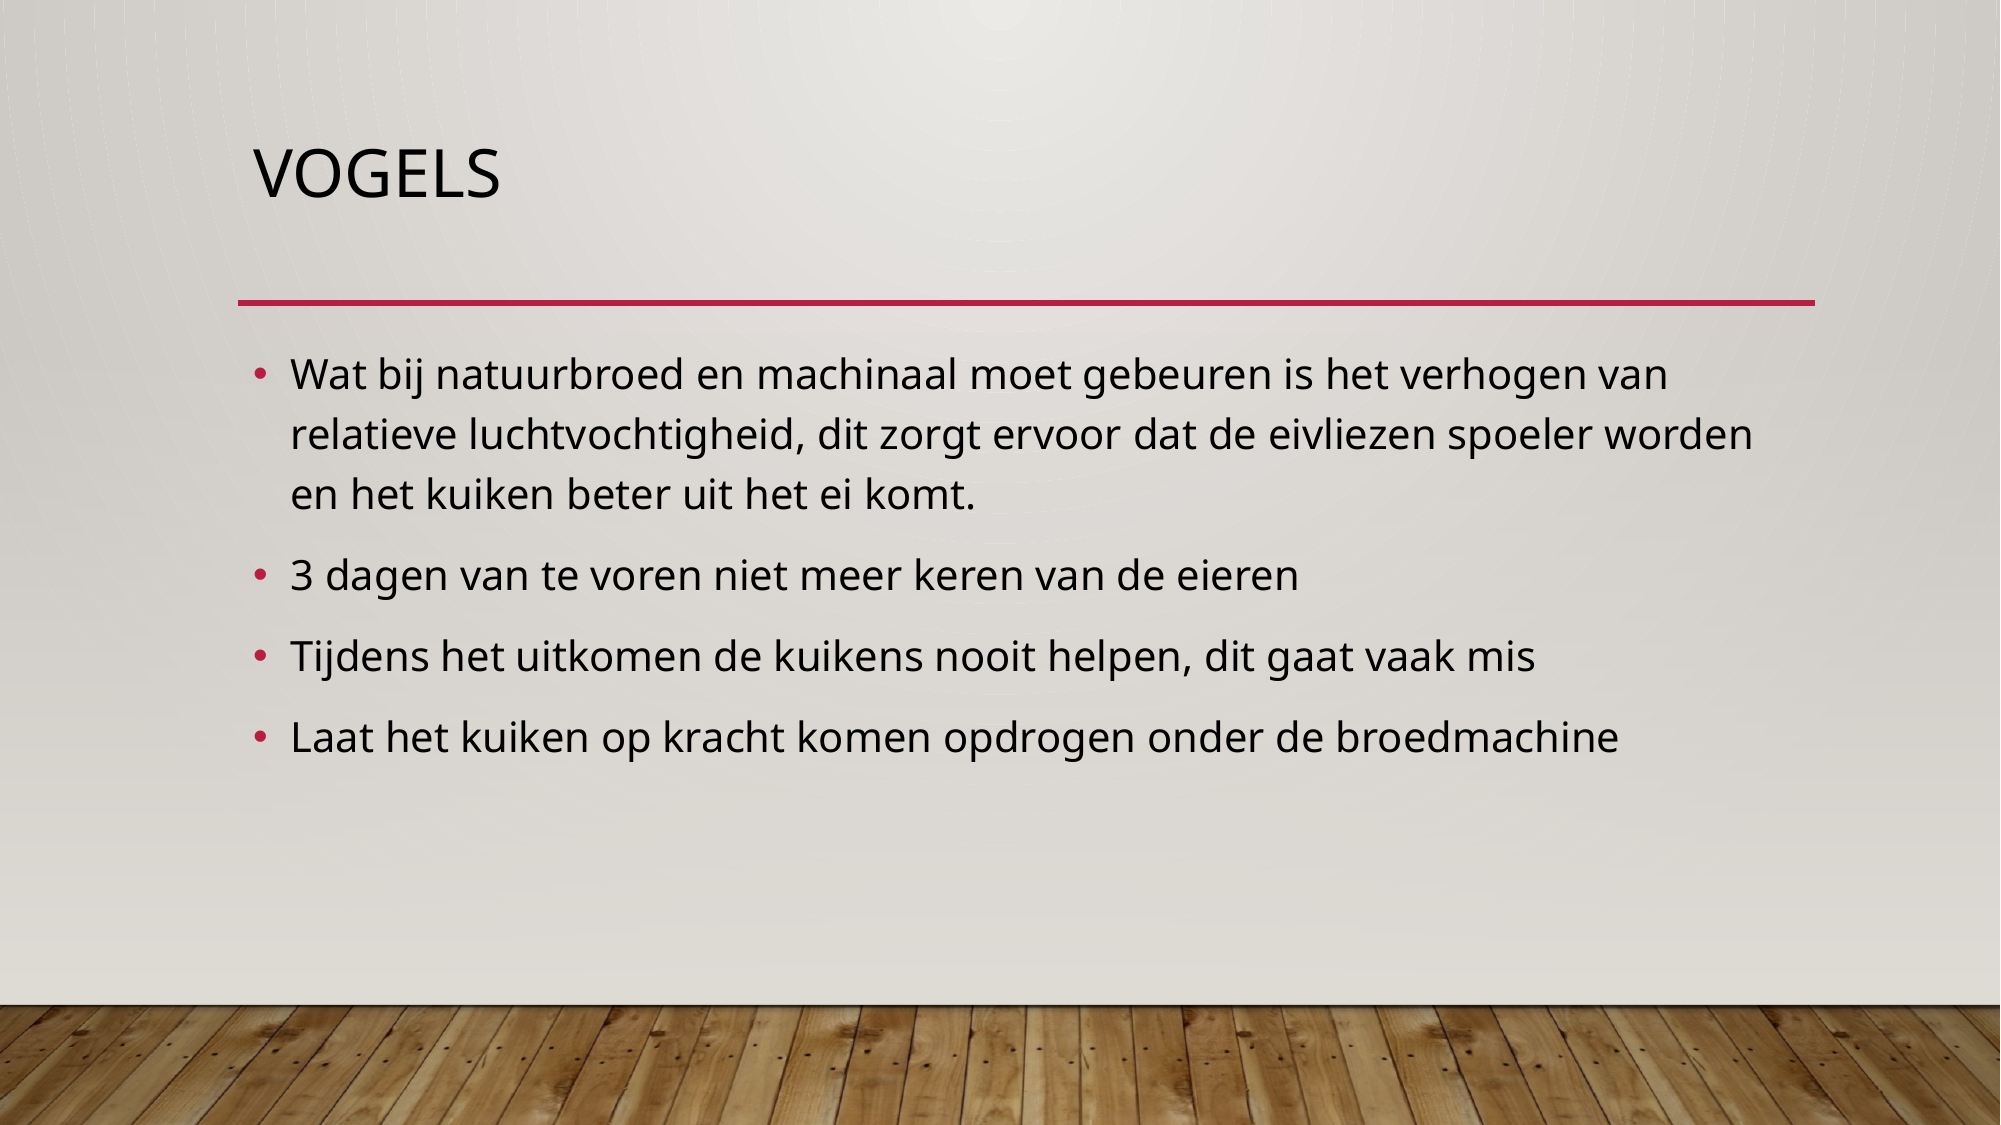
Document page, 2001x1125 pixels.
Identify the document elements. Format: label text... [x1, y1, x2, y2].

title Vogels [238, 131, 1814, 305]
picture [0, 1005, 2000, 1125]
list Wat bij natuurbroed en machinaal moet gebeuren is het verhogen van relatieve luchtvochtigheid, dit zorgt ervoor dat de eivliezen spoeler worden en het kuiken beter uit het ei komt. 3 dagen van te voren niet meer keren van de eieren Tijdens het uitkomen de kuikens nooit helpen, dit gaat vaak mis Laat het kuiken op kracht komen opdrogen onder de broedmachine [238, 330, 1814, 897]
